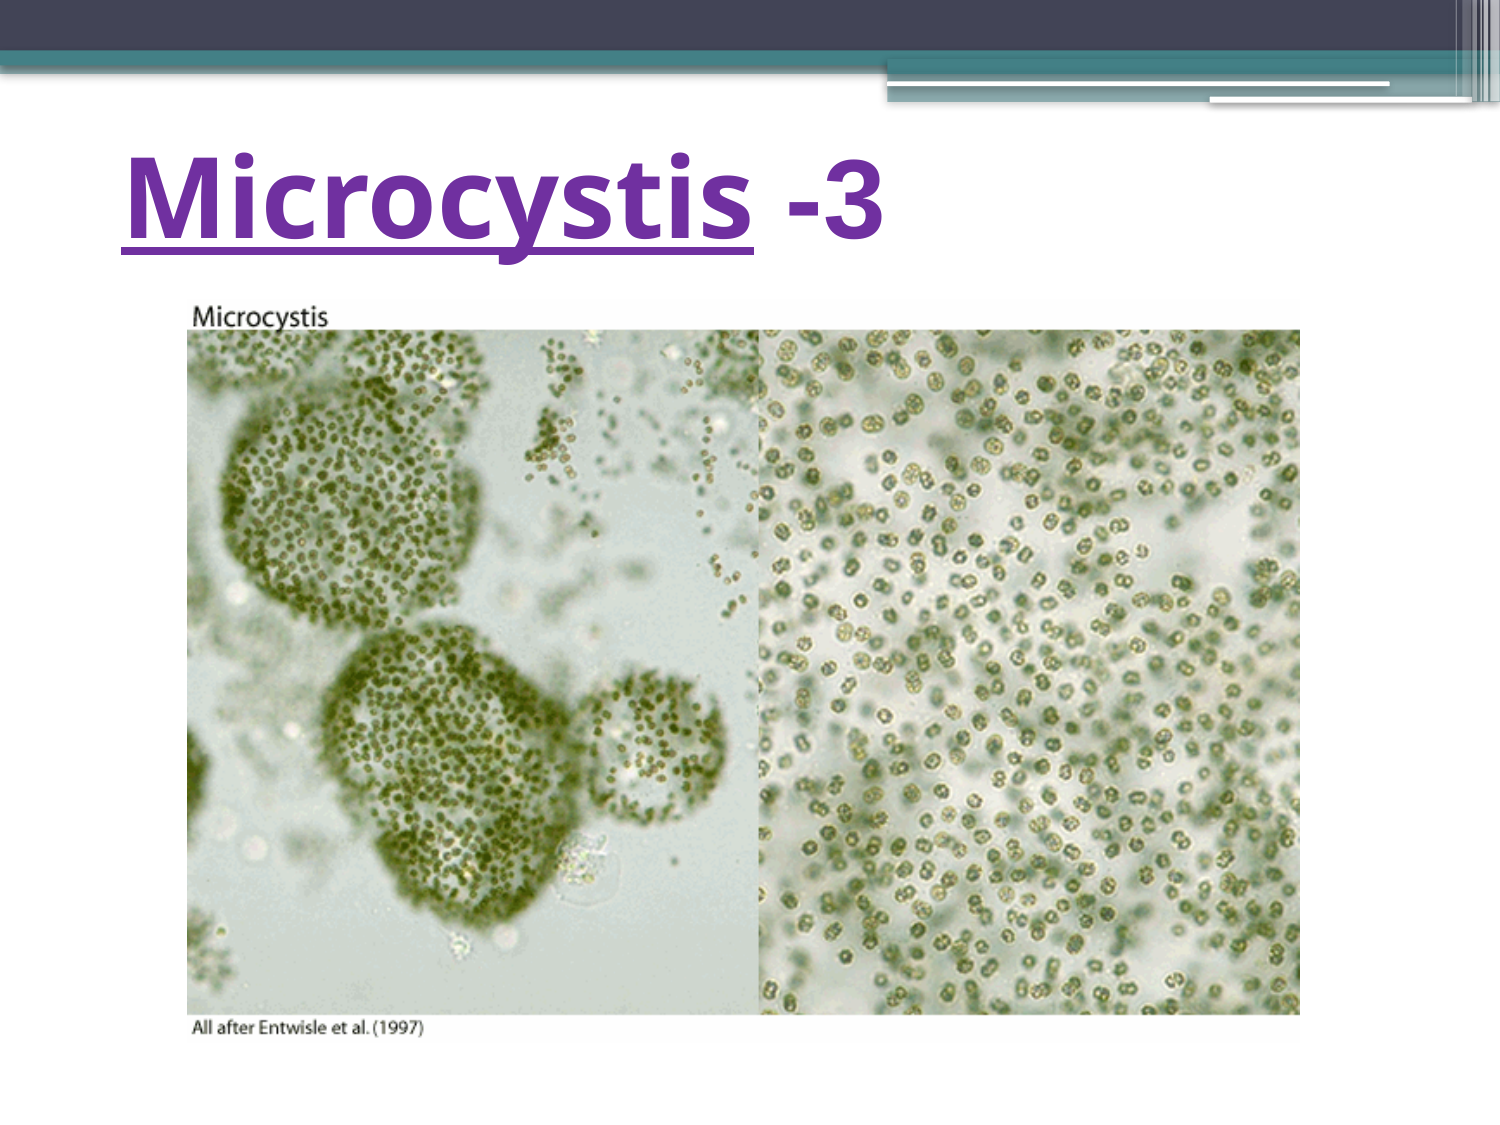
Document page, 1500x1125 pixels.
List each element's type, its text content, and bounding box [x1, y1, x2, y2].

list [187, 299, 1301, 1044]
title 3- Microcystis [74, 112, 1426, 276]
